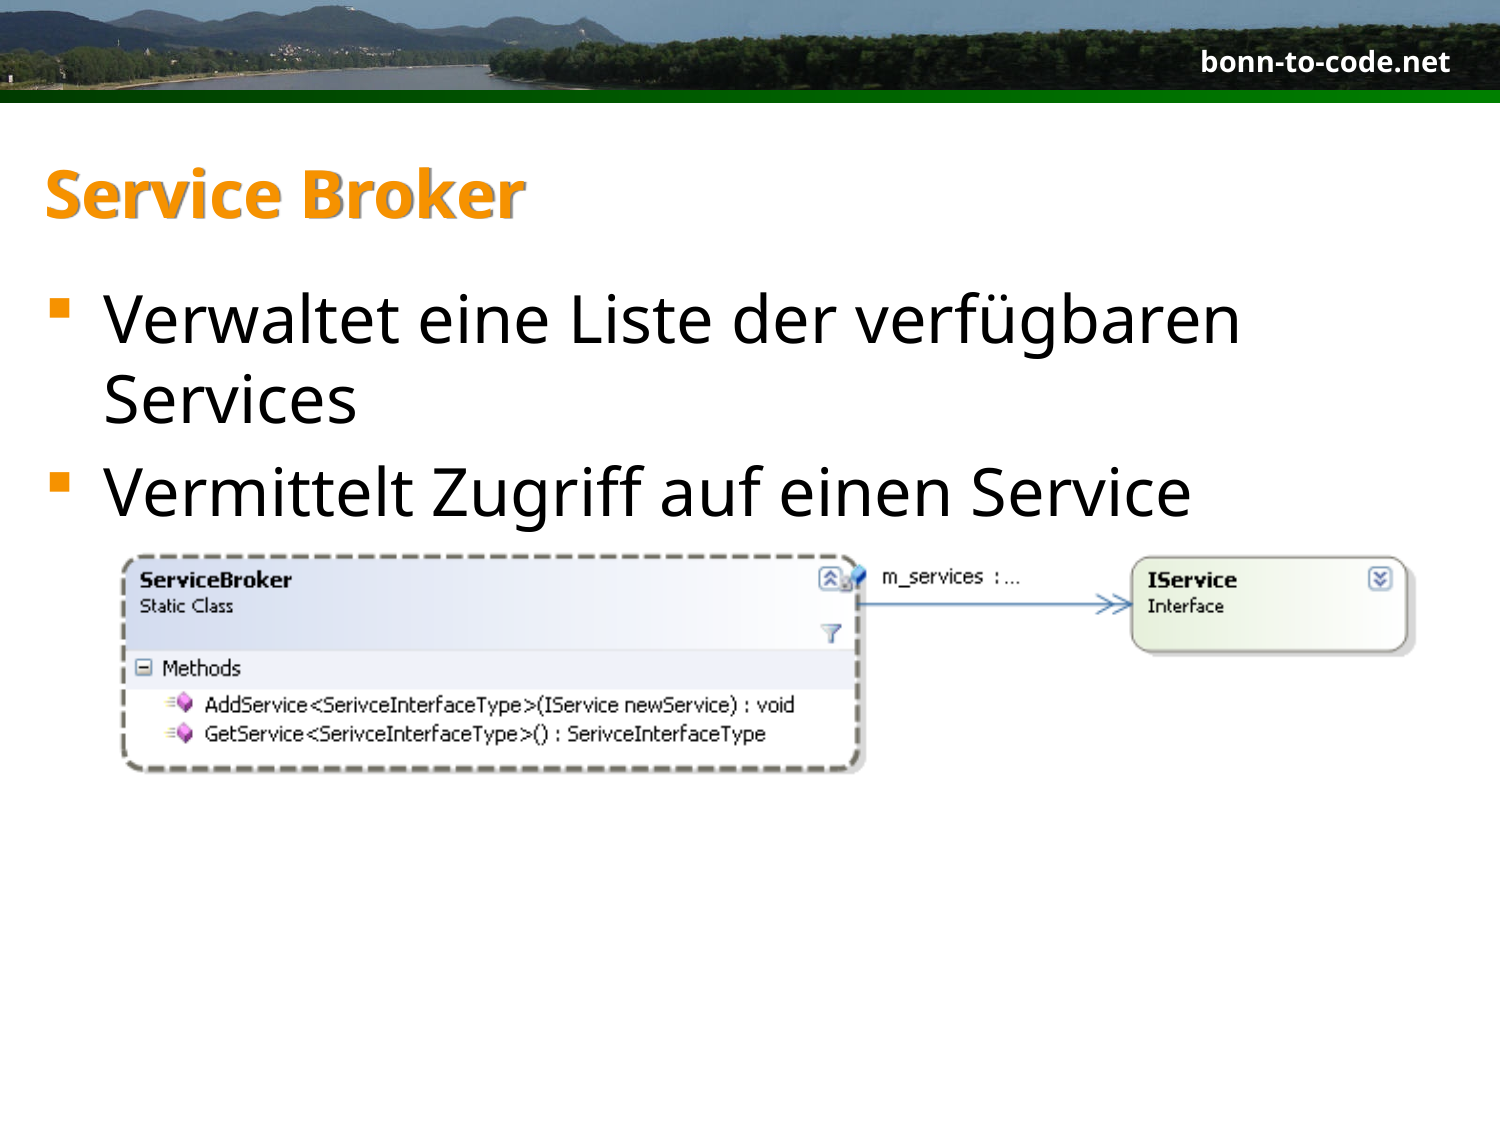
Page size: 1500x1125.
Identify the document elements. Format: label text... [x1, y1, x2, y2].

picture [0, 0, 1500, 90]
title Service Broker [29, 113, 1471, 269]
picture [105, 538, 1424, 786]
list Verwaltet eine Liste der verfügbaren Services Vermittelt Zugriff auf einen Service [29, 269, 1471, 528]
